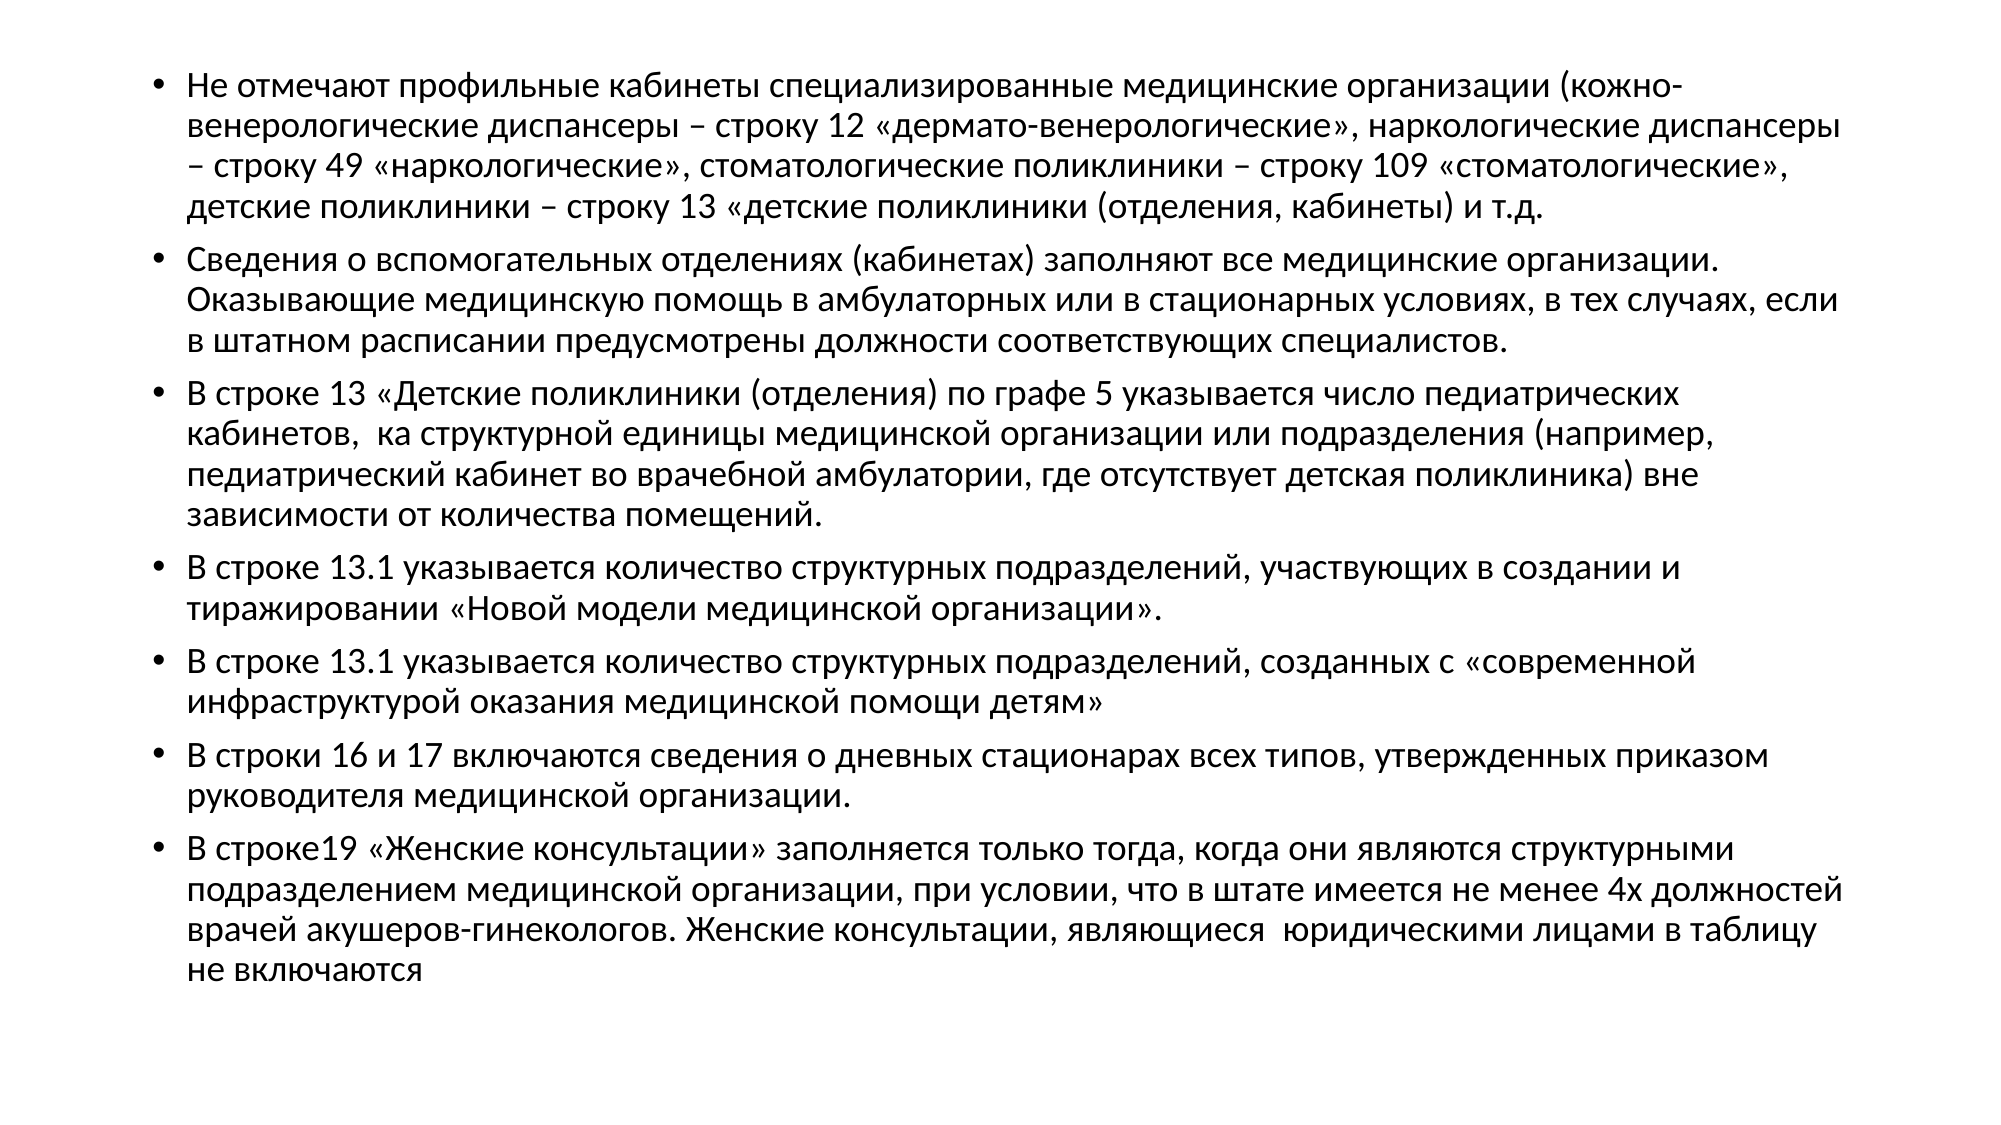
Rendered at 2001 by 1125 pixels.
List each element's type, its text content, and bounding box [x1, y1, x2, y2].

list Не отмечают профильные кабинеты специализированные медицинские организации (кожно-венерологические диспансеры – строку 12 «дермато-венерологические», наркологические диспансеры – строку 49 «наркологические», стоматологические поликлиники – строку 109 «стоматологические», детские поликлиники – строку 13 «детские поликлиники (отделения, кабинеты) и т.д. Сведения о вспомогательных отделениях (кабинетах) заполняют все медицинские организации. Оказывающие медицинскую помощь в амбулаторных или в стационарных условиях, в тех случаях, если в штатном расписании предусмотрены должности соответствующих специалистов. В строке 13 «Детские поликлиники (отделения) по графе 5 указывается число педиатрических кабинетов, ка структурной единицы медицинской организации или подразделения (например, педиатрический кабинет во врачебной амбулатории, где отсутствует детская поликлиника) вне зависимости от количества помещений. В строке 13.1 указывается количество структурных подразделений, участвующих в создании и тиражировании «Новой модели медицинской организации». В строке 13.1 указывается количество структурных подразделений, созданных с «современной инфраструктурой оказания медицинской помощи детям» В строки 16 и 17 включаются сведения о дневных стационарах всех типов, утвержденных приказом руководителя медицинской организации. В строке19 «Женские консультации» заполняется только тогда, когда они являются структурными подразделением медицинской организации, при условии, что в штате имеется не менее 4х должностей врачей акушеров-гинекологов. Женские консультации, являющиеся юридическими лицами в таблицу не включаются [137, 57, 1863, 1014]
